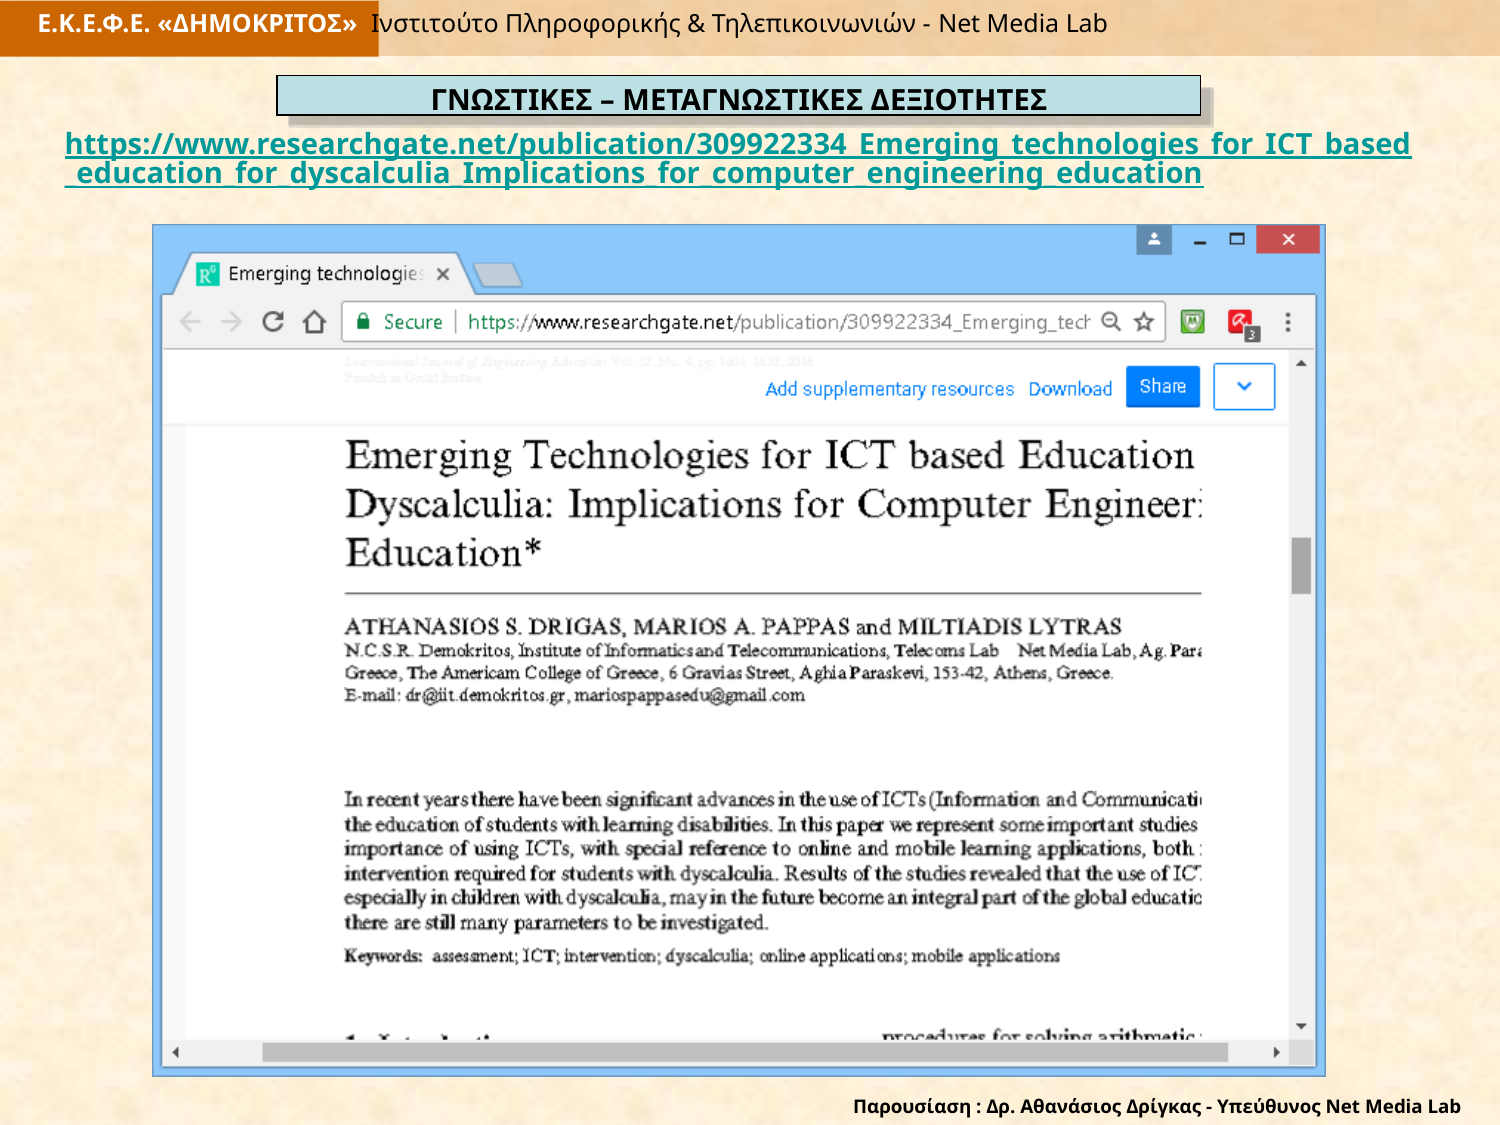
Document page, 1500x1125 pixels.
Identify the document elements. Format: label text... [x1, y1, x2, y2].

text_box https://www.researchgate.net/publication/309922334_Emerging_technologies_for_ICT_based_education_for_dyscalculia_Implications_for_computer_engineering_education [49, 73, 1429, 215]
picture [0, 56, 1500, 1125]
text_box [377, 0, 1500, 56]
text_box [0, 0, 379, 57]
text_box Ε.Κ.Ε.Φ.Ε. «ΔΗΜΟΚΡΙΤΟΣ» Ινστιτούτο Πληροφορικής & Τηλεπικοινωνιών - Net Media Lab [22, 0, 1364, 45]
text_box Παρουσίαση : Δρ. Αθανάσιος Δρίγκας - Υπεύθυνος Net Media Lab [838, 1087, 1500, 1125]
